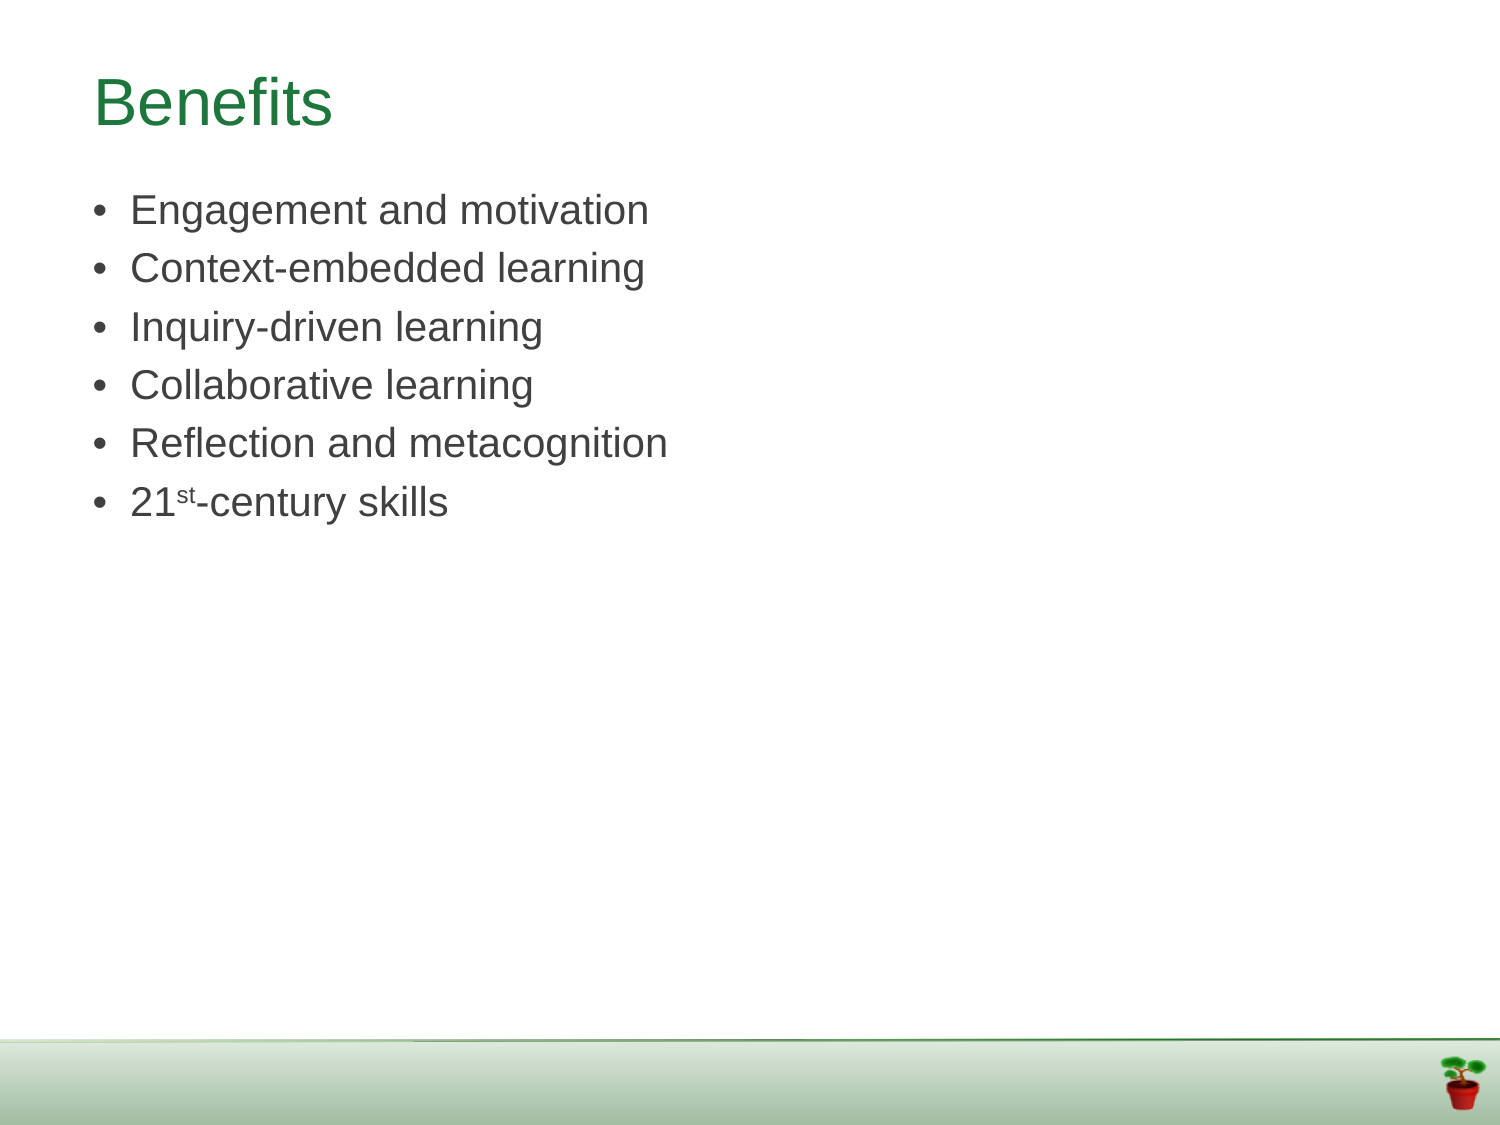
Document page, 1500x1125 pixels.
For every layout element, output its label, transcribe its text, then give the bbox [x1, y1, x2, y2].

picture [0, 1037, 1500, 1044]
picture [1439, 1048, 1489, 1120]
text_box • Engagement and motivation • Context-embedded learning • Inquiry-driven learning • Collaborative learning • Reflection and metacognition • 21st-century skills [74, 174, 1425, 918]
text_box Benefits [78, 51, 1441, 167]
